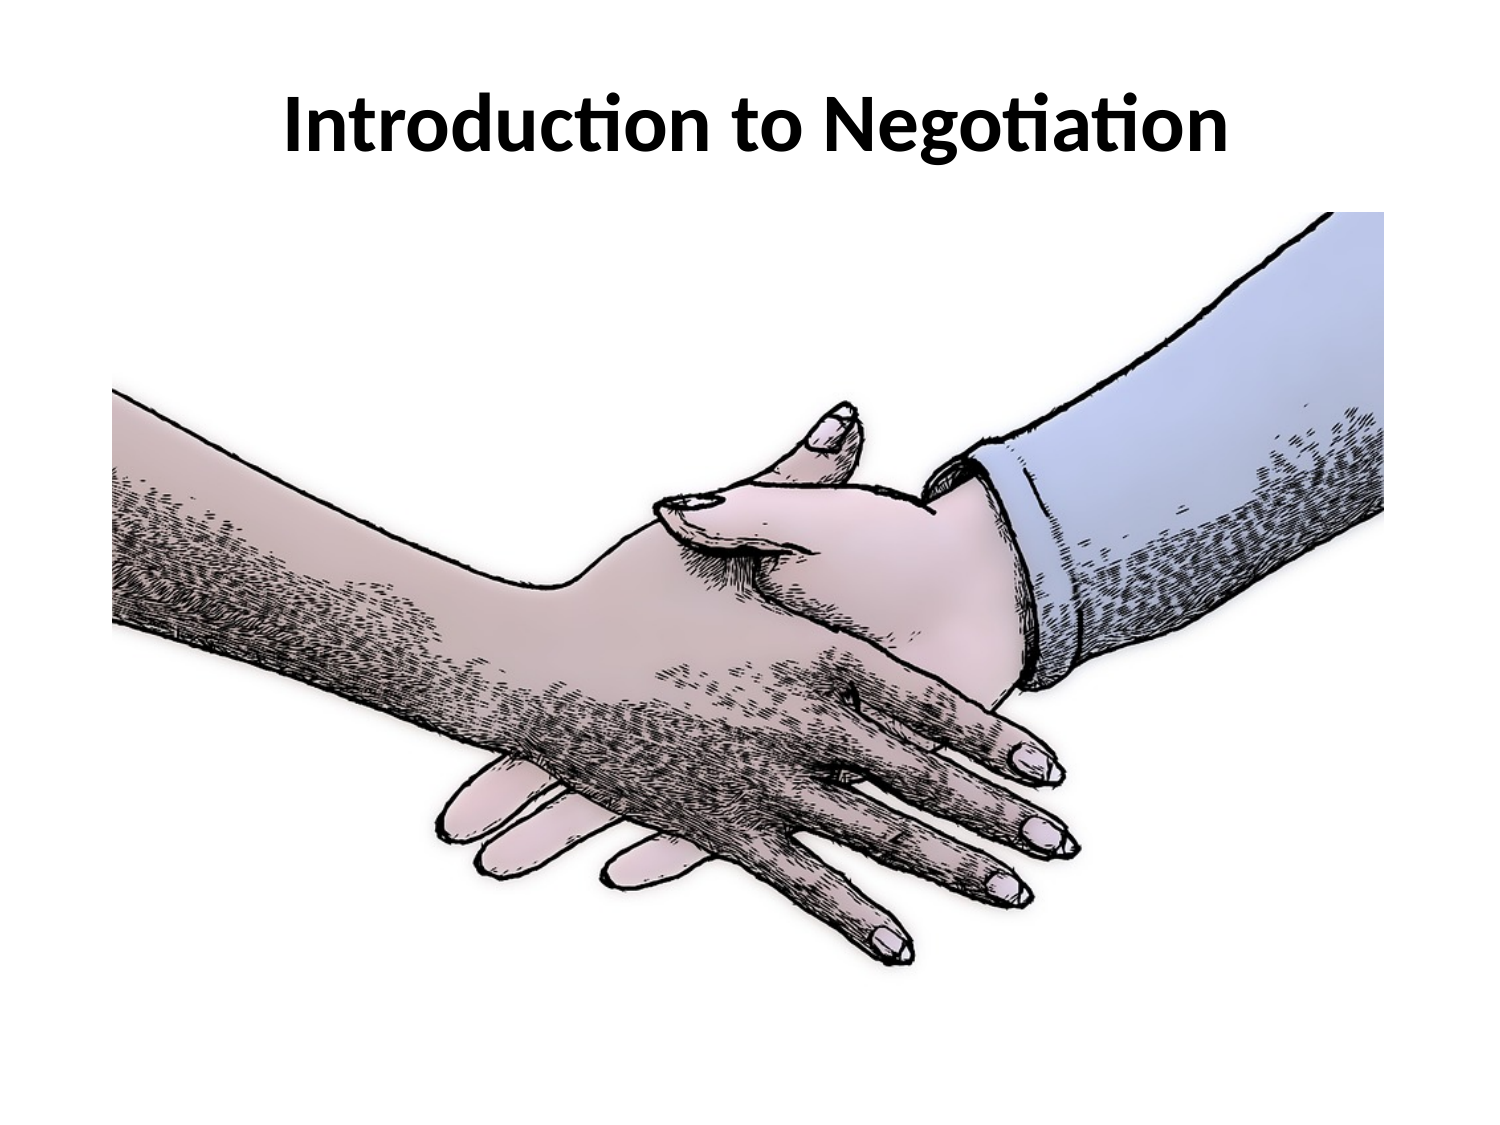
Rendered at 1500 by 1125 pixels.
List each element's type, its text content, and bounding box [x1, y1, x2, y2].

picture [112, 212, 1385, 1013]
text_box Introduction to Negotiation [49, 0, 1463, 292]
